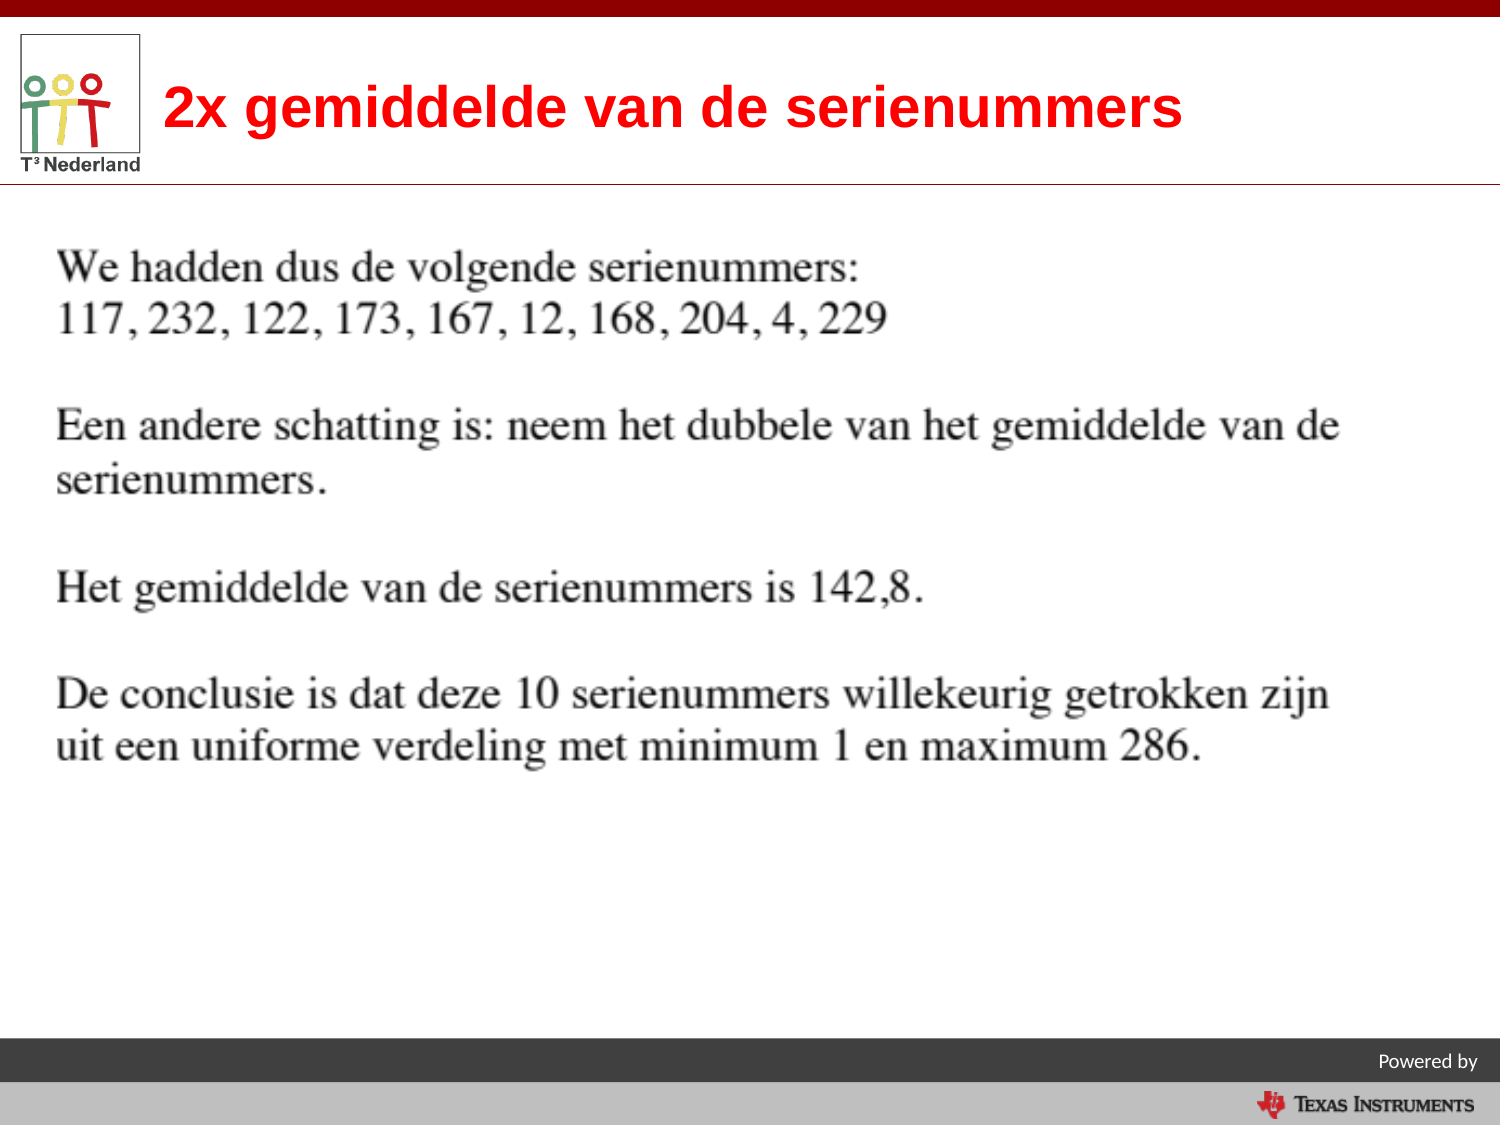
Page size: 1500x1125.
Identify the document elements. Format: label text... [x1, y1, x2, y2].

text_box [56, 241, 1361, 774]
text_box 2x gemiddelde van de serienummers [148, 62, 1295, 147]
picture [17, 31, 143, 173]
text_box [0, 1084, 1500, 1125]
text_box Powered by [1363, 1040, 1493, 1081]
text_box [0, 0, 1500, 19]
text_box [0, 1036, 1500, 1084]
picture [1257, 1091, 1474, 1119]
